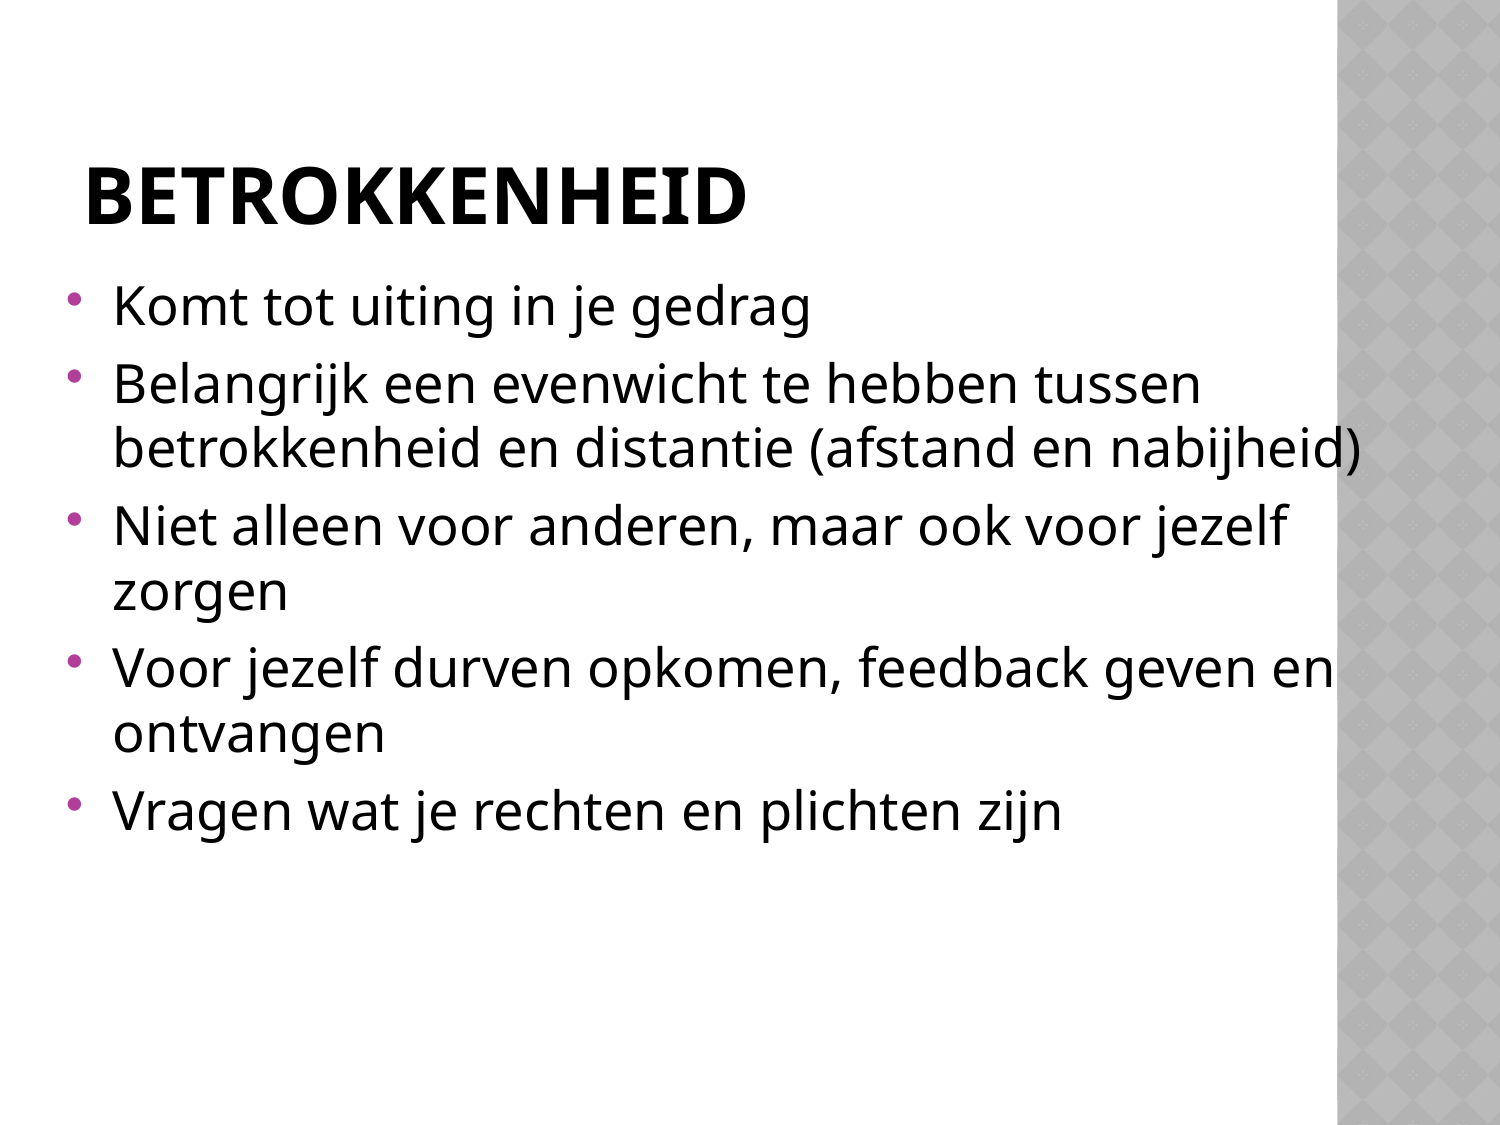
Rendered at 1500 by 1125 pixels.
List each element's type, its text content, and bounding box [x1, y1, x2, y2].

list Komt tot uiting in je gedrag Belangrijk een evenwicht te hebben tussen betrokkenheid en distantie (afstand en nabijheid) Niet alleen voor anderen, maar ook voor jezelf zorgen Voor jezelf durven opkomen, feedback geven en ontvangen Vragen wat je rechten en plichten zijn [53, 264, 1402, 1059]
title Betrokkenheid [75, 52, 1263, 240]
